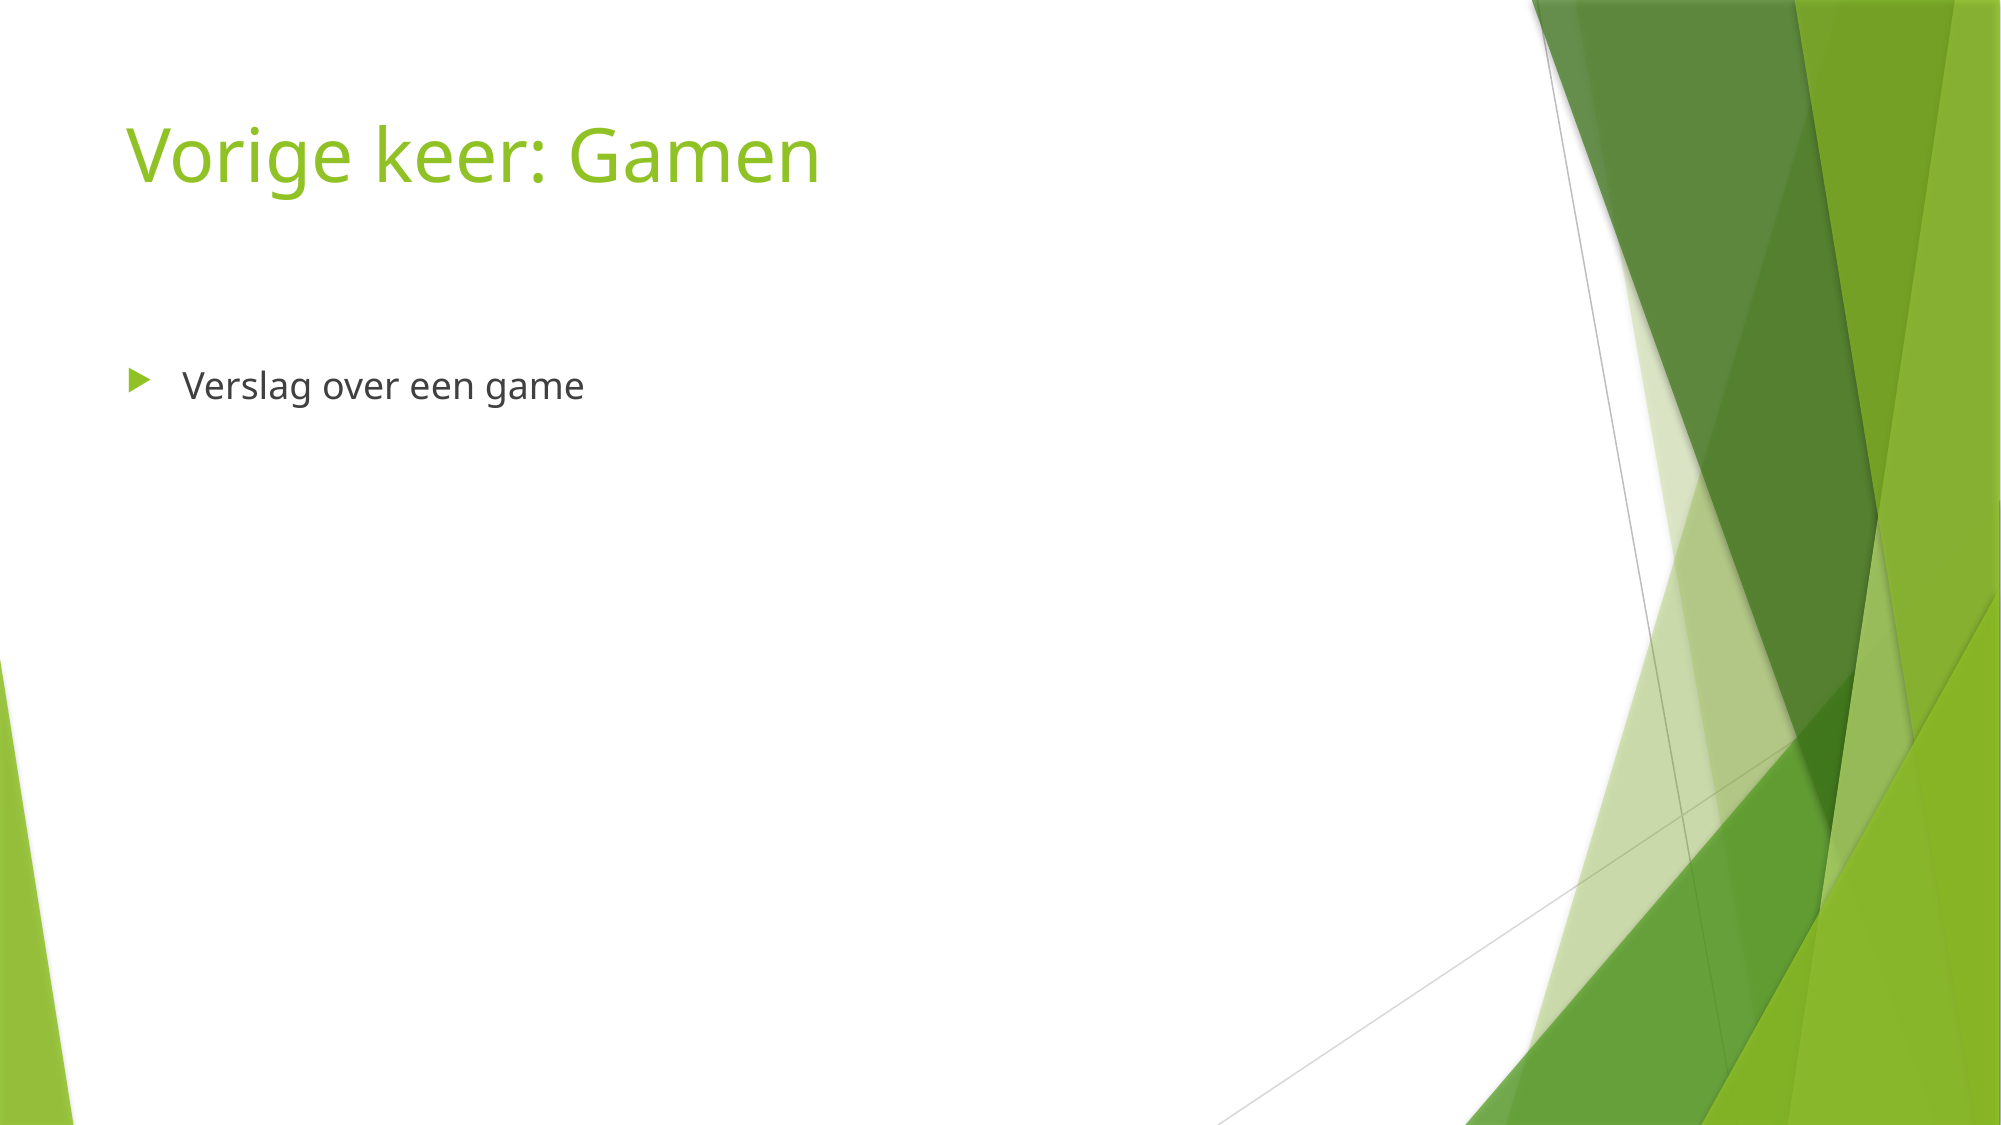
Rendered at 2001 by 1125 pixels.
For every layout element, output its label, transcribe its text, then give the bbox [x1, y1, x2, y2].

list Verslag over een game [111, 354, 1522, 992]
title Vorige keer: Gamen [111, 99, 1522, 317]
